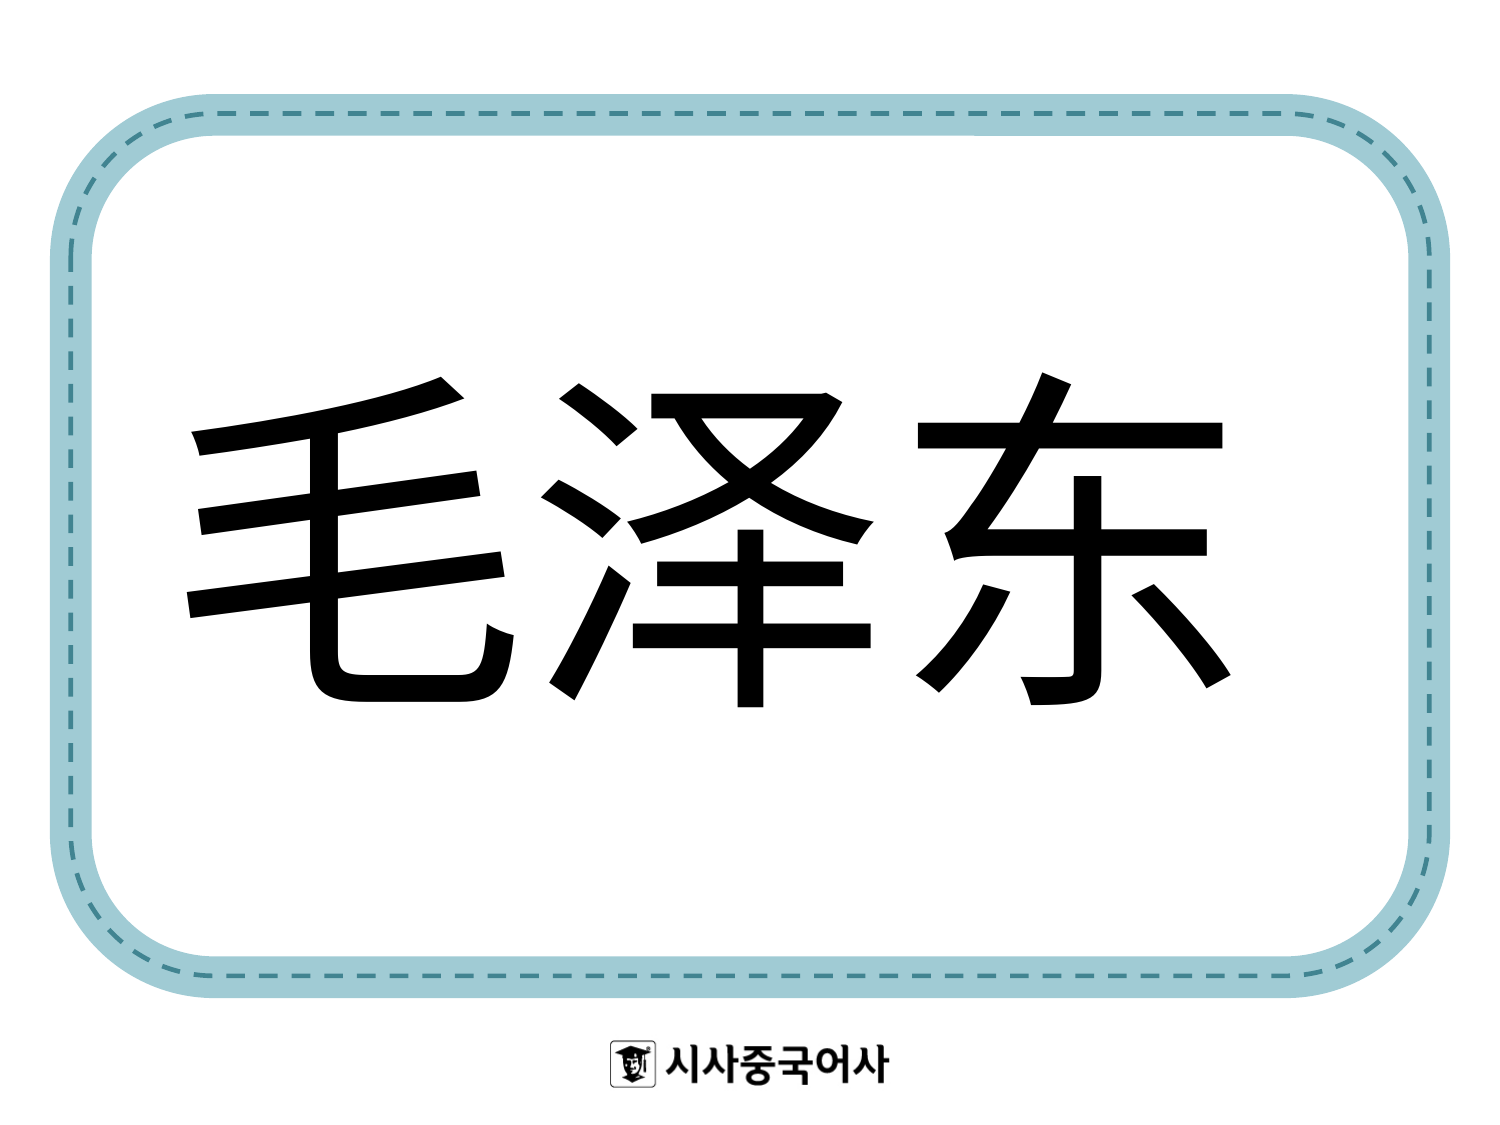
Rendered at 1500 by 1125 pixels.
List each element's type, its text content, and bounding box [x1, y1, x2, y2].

text_box 毛泽东 [145, 189, 1354, 853]
picture [602, 1034, 898, 1094]
